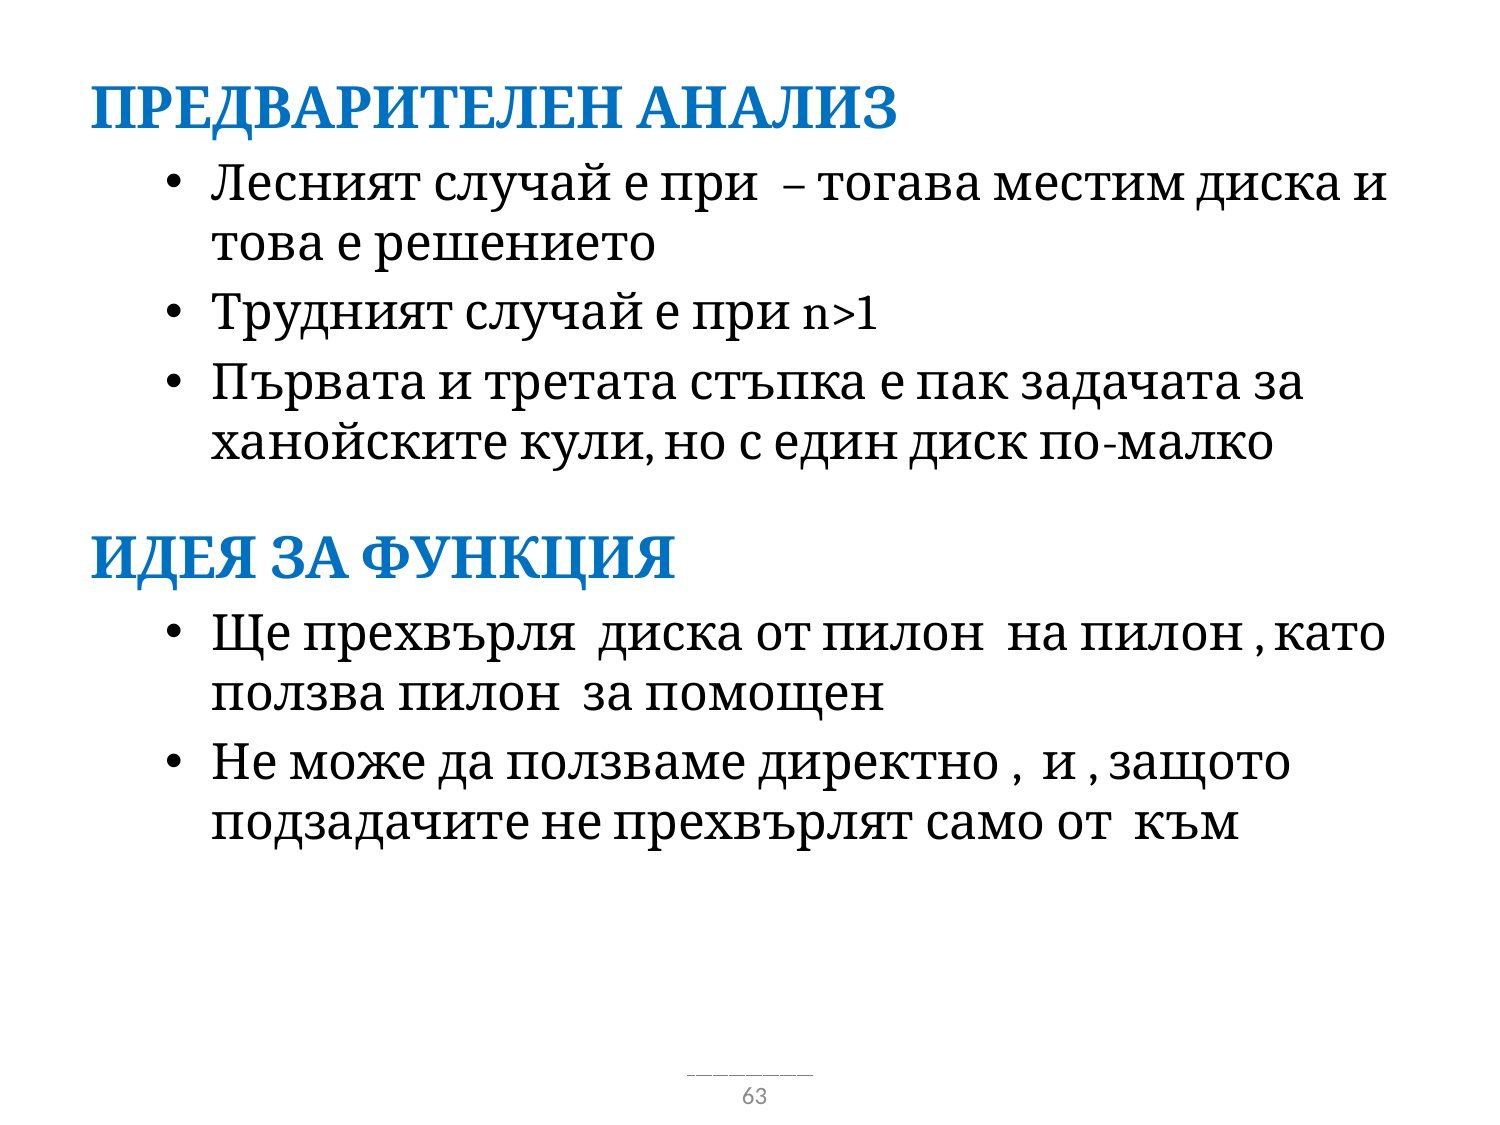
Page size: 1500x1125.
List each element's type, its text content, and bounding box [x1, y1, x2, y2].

slide_number 63 [579, 1065, 930, 1125]
